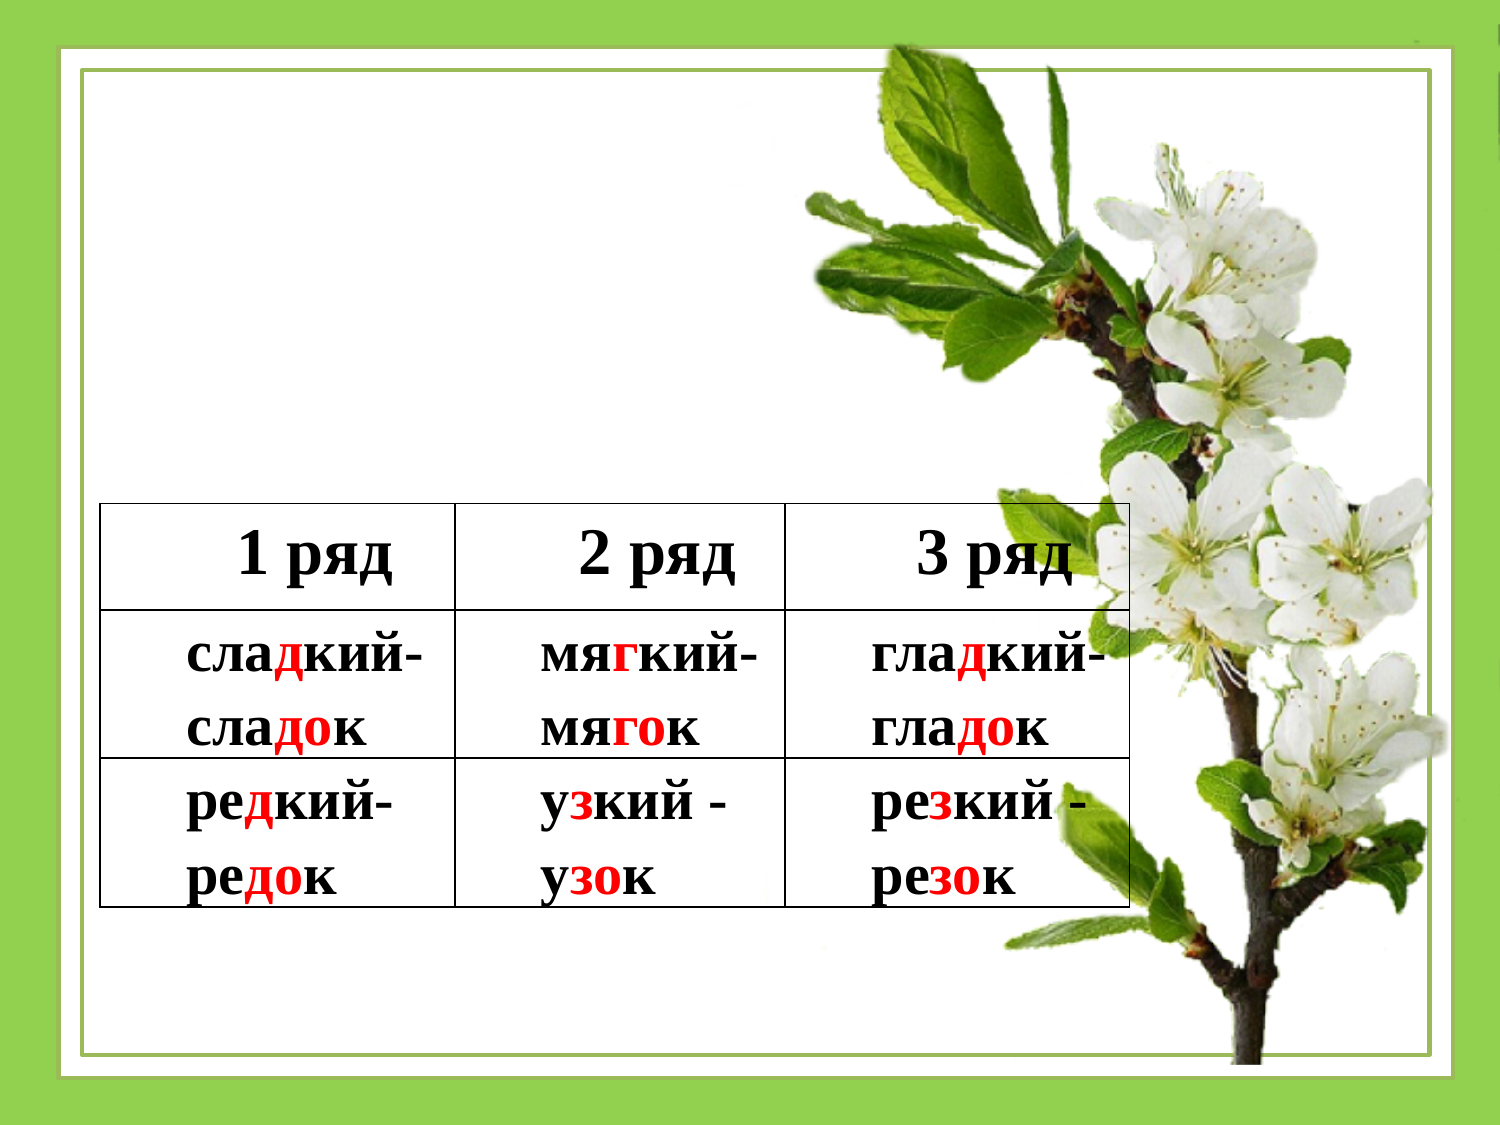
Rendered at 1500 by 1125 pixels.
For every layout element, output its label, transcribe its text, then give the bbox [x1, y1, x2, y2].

table_cell резкий - резок [786, 759, 1129, 906]
table_cell узкий - узок [456, 759, 784, 906]
table_cell сладкий- сладок [101, 611, 454, 757]
table_header 2 ряд [456, 504, 784, 609]
table_cell редкий- редок [101, 759, 454, 906]
picture [729, 25, 1499, 1064]
table_cell мягкий- мягок [456, 611, 784, 757]
table_cell гладкий- гладок [786, 611, 1129, 757]
table_header 3 ряд [786, 504, 1129, 609]
table_header 1 ряд [101, 504, 454, 609]
